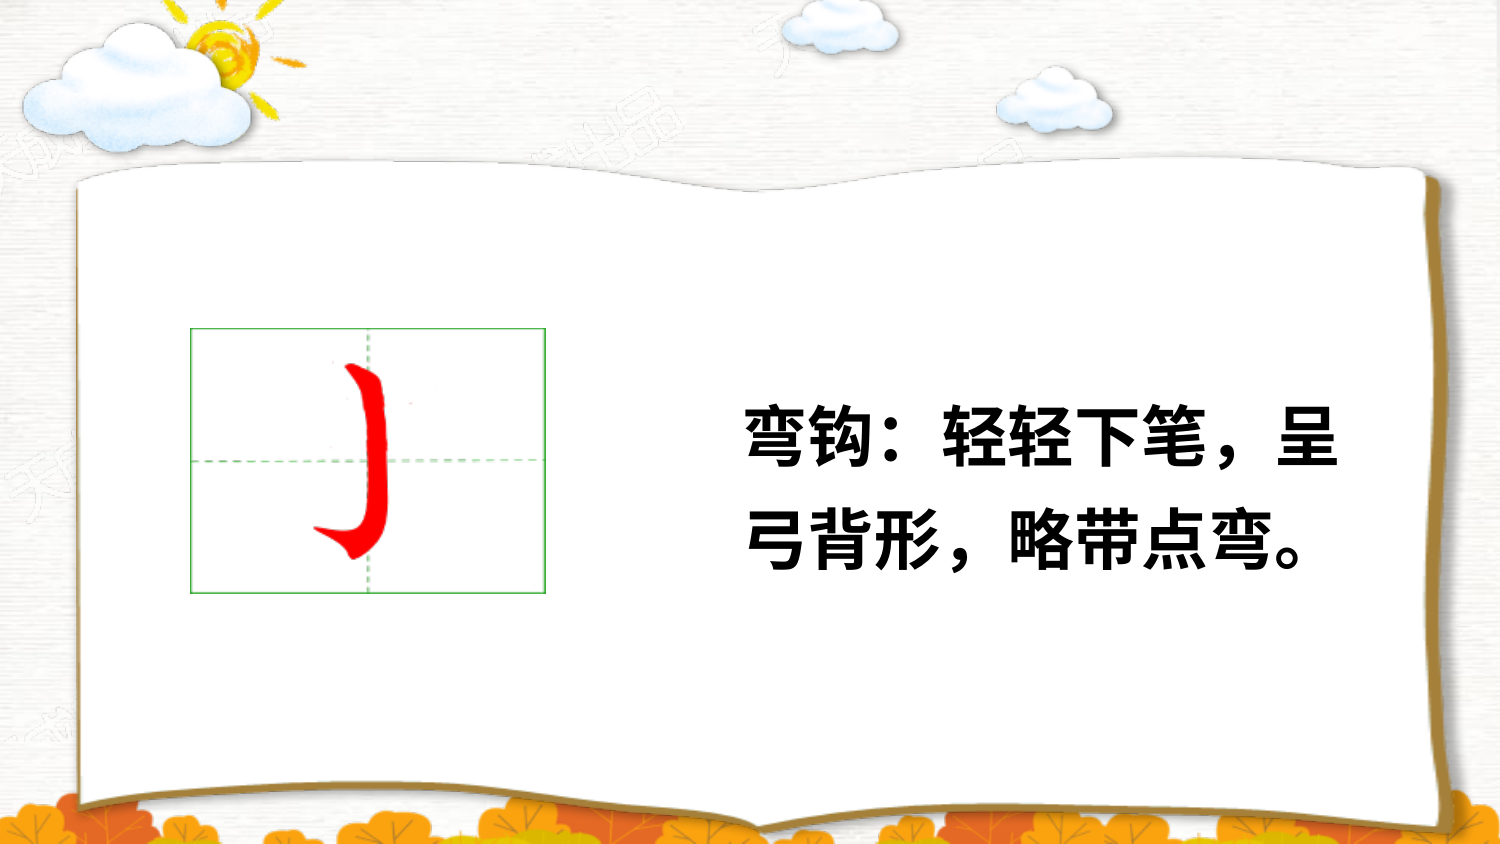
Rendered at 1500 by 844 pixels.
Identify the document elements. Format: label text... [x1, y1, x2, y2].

text_box 弯钩：轻轻下笔，呈弓背形，略带点弯。 [726, 362, 1400, 586]
picture [0, 0, 1500, 844]
